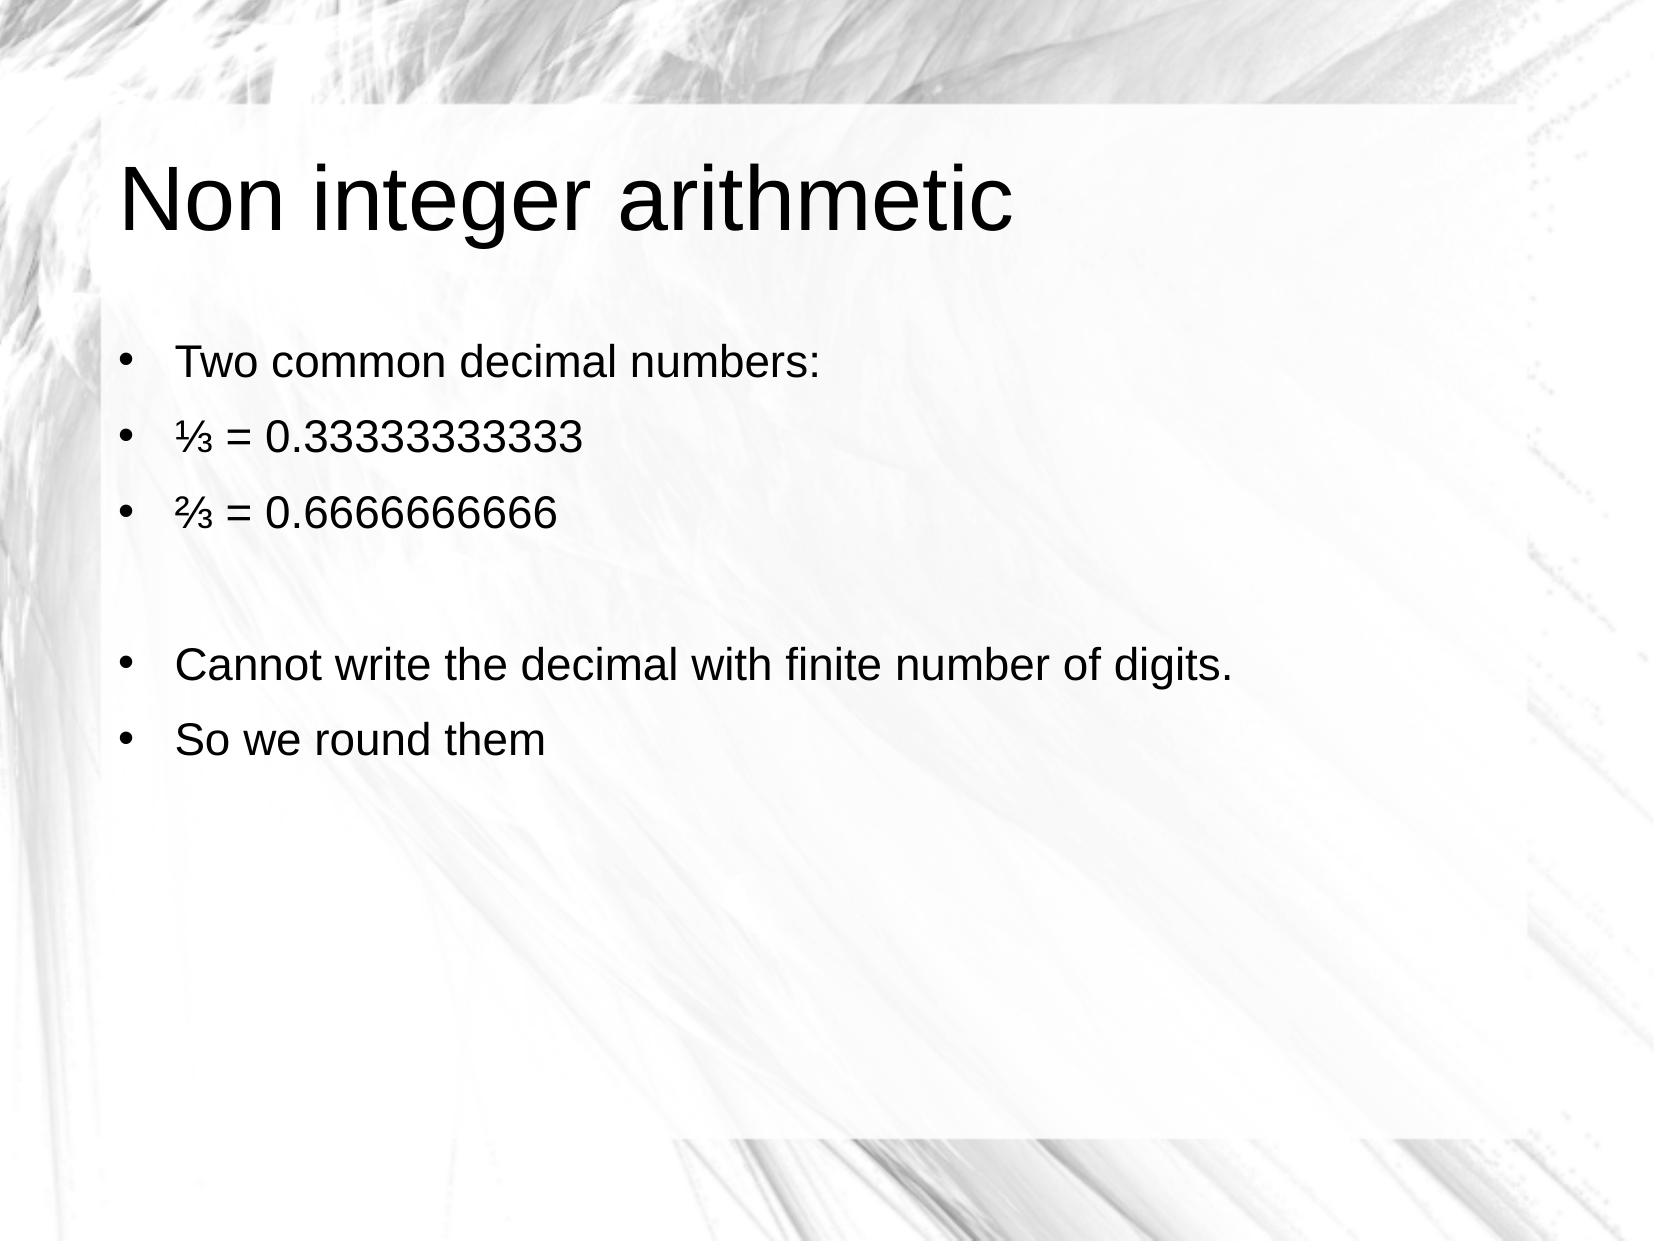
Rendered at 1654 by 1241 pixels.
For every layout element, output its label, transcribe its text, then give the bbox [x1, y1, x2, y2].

title Non integer arithmetic [118, 93, 1506, 299]
list Two common decimal numbers: ⅓ = 0.33333333333 ⅔ = 0.6666666666 Cannot write the decimal with finite number of digits. So we round them [118, 319, 1571, 1109]
picture [0, 0, 1654, 1241]
